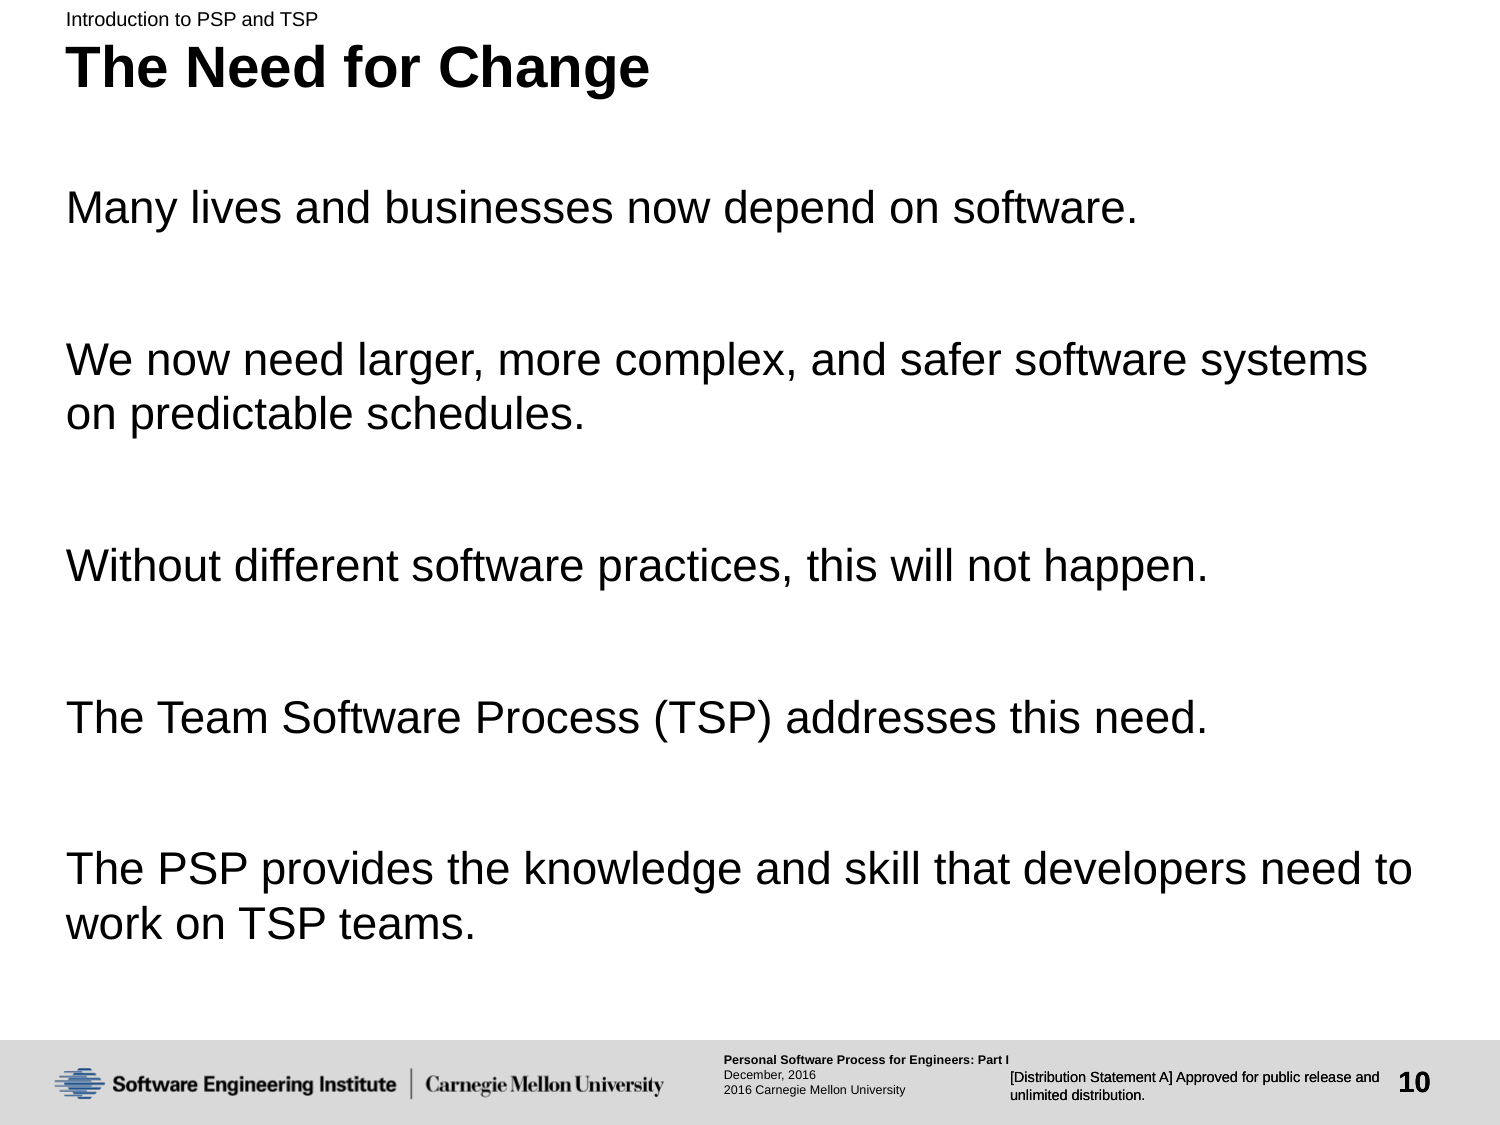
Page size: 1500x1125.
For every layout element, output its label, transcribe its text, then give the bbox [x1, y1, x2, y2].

title The Need for Change [65, 37, 1313, 148]
picture [46, 1061, 673, 1104]
list Introduction to PSP and TSP [65, 6, 738, 31]
list Many lives and businesses now depend on software. We now need larger, more complex, and safer software systems on predictable schedules. Without different software practices, this will not happen. The Team Software Process (TSP) addresses this need. The PSP provides the knowledge and skill that developers need to work on TSP teams. [65, 177, 1431, 1000]
